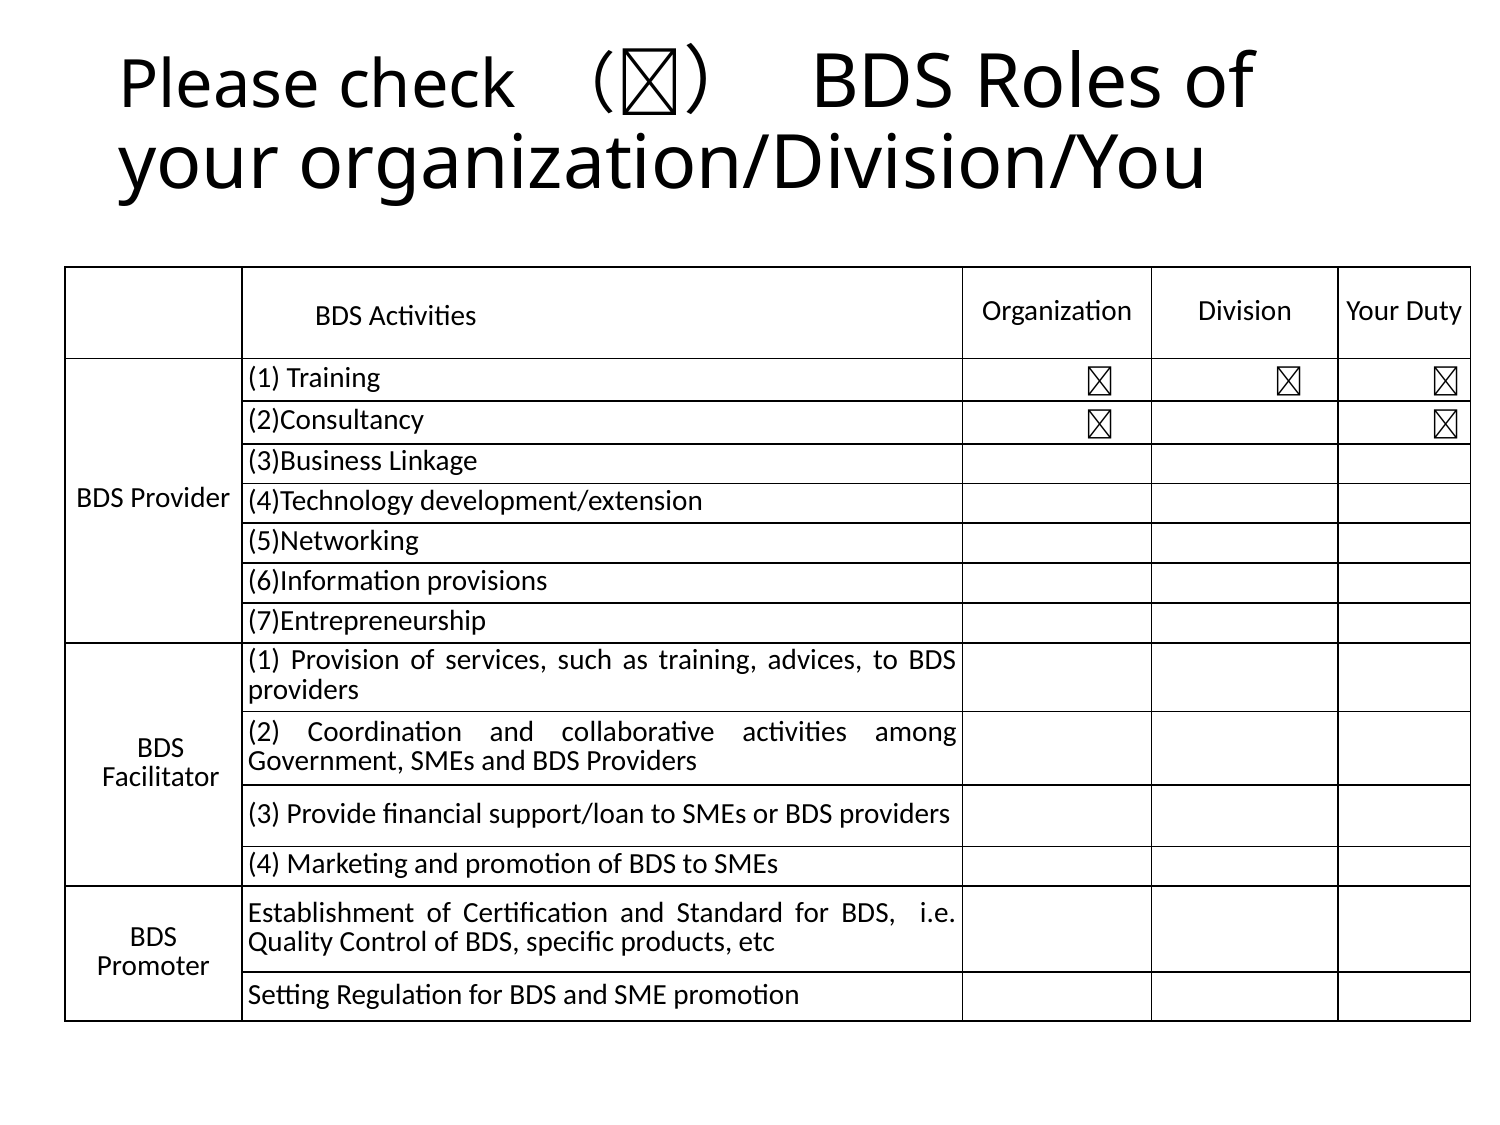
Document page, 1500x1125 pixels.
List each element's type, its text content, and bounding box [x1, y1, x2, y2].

table_cell  [963, 402, 1151, 443]
table_cell [963, 644, 1151, 711]
table_cell [1152, 524, 1337, 562]
table_cell [1339, 445, 1470, 483]
table_cell  [1152, 359, 1337, 400]
table_cell BDS Facilitator [66, 644, 241, 885]
table_cell [963, 887, 1151, 971]
table_header Organization [963, 268, 1151, 358]
table_header [66, 268, 241, 358]
table_cell [1152, 887, 1337, 971]
table_cell (5)Networking [243, 524, 962, 562]
table_cell [1152, 402, 1337, 443]
table_cell Setting Regulation for BDS and SME promotion [243, 973, 962, 1020]
table_cell [1152, 847, 1337, 885]
table_cell [963, 786, 1151, 846]
table_header BDS Activities [243, 268, 962, 358]
table_cell [1339, 604, 1470, 642]
table_cell (7)Entrepreneurship [243, 604, 962, 642]
table_cell (4) Marketing and promotion of BDS to SMEs [243, 847, 962, 885]
table_cell [1339, 524, 1470, 562]
table_cell [1152, 445, 1337, 483]
table_cell [963, 564, 1151, 602]
table_cell (1) Provision of services, such as training, advices, to BDS providers [243, 644, 962, 711]
table_cell Establishment of Certification and Standard for BDS, i.e. Quality Control of BDS, specific products, etc [243, 887, 962, 971]
table_header Division [1152, 268, 1337, 358]
table_cell [1339, 644, 1470, 711]
table_cell [963, 524, 1151, 562]
table_cell [1152, 564, 1337, 602]
table_cell  [1339, 359, 1470, 400]
table_cell (3)Business Linkage [243, 445, 962, 483]
table_cell (3) Provide financial support/loan to SMEs or BDS providers [243, 786, 962, 846]
table_cell [1339, 484, 1470, 522]
table_cell [963, 604, 1151, 642]
table_cell (6)Information provisions [243, 564, 962, 602]
table_cell  [963, 359, 1151, 400]
table_cell [1339, 887, 1470, 971]
table_cell [1339, 712, 1470, 784]
table_cell (2) Coordination and collaborative activities among Government, SMEs and BDS Providers [243, 712, 962, 784]
table_cell [1152, 484, 1337, 522]
table_cell [1152, 712, 1337, 784]
table_cell BDS Promoter [66, 887, 241, 1020]
table_cell [963, 712, 1151, 784]
table_cell [1152, 604, 1337, 642]
table_cell (4)Technology development/extension [243, 484, 962, 522]
table_cell  [1339, 402, 1470, 443]
table_header Your Duty [1339, 268, 1470, 358]
table_cell (2)Consultancy [243, 402, 962, 443]
table_cell [963, 847, 1151, 885]
table_cell BDS Provider [66, 359, 241, 642]
table_cell [1152, 644, 1337, 711]
table_cell [1152, 786, 1337, 846]
table_cell [1339, 564, 1470, 602]
table_cell [1339, 847, 1470, 885]
title Please check （） BDS Roles of your organization/Division/You [103, 59, 1397, 266]
table_cell (1) Training [243, 359, 962, 400]
table_cell [963, 973, 1151, 1020]
table_cell [1339, 786, 1470, 846]
table_cell [963, 484, 1151, 522]
table_cell [1339, 973, 1470, 1020]
table_cell [1152, 973, 1337, 1020]
table_cell [963, 445, 1151, 483]
